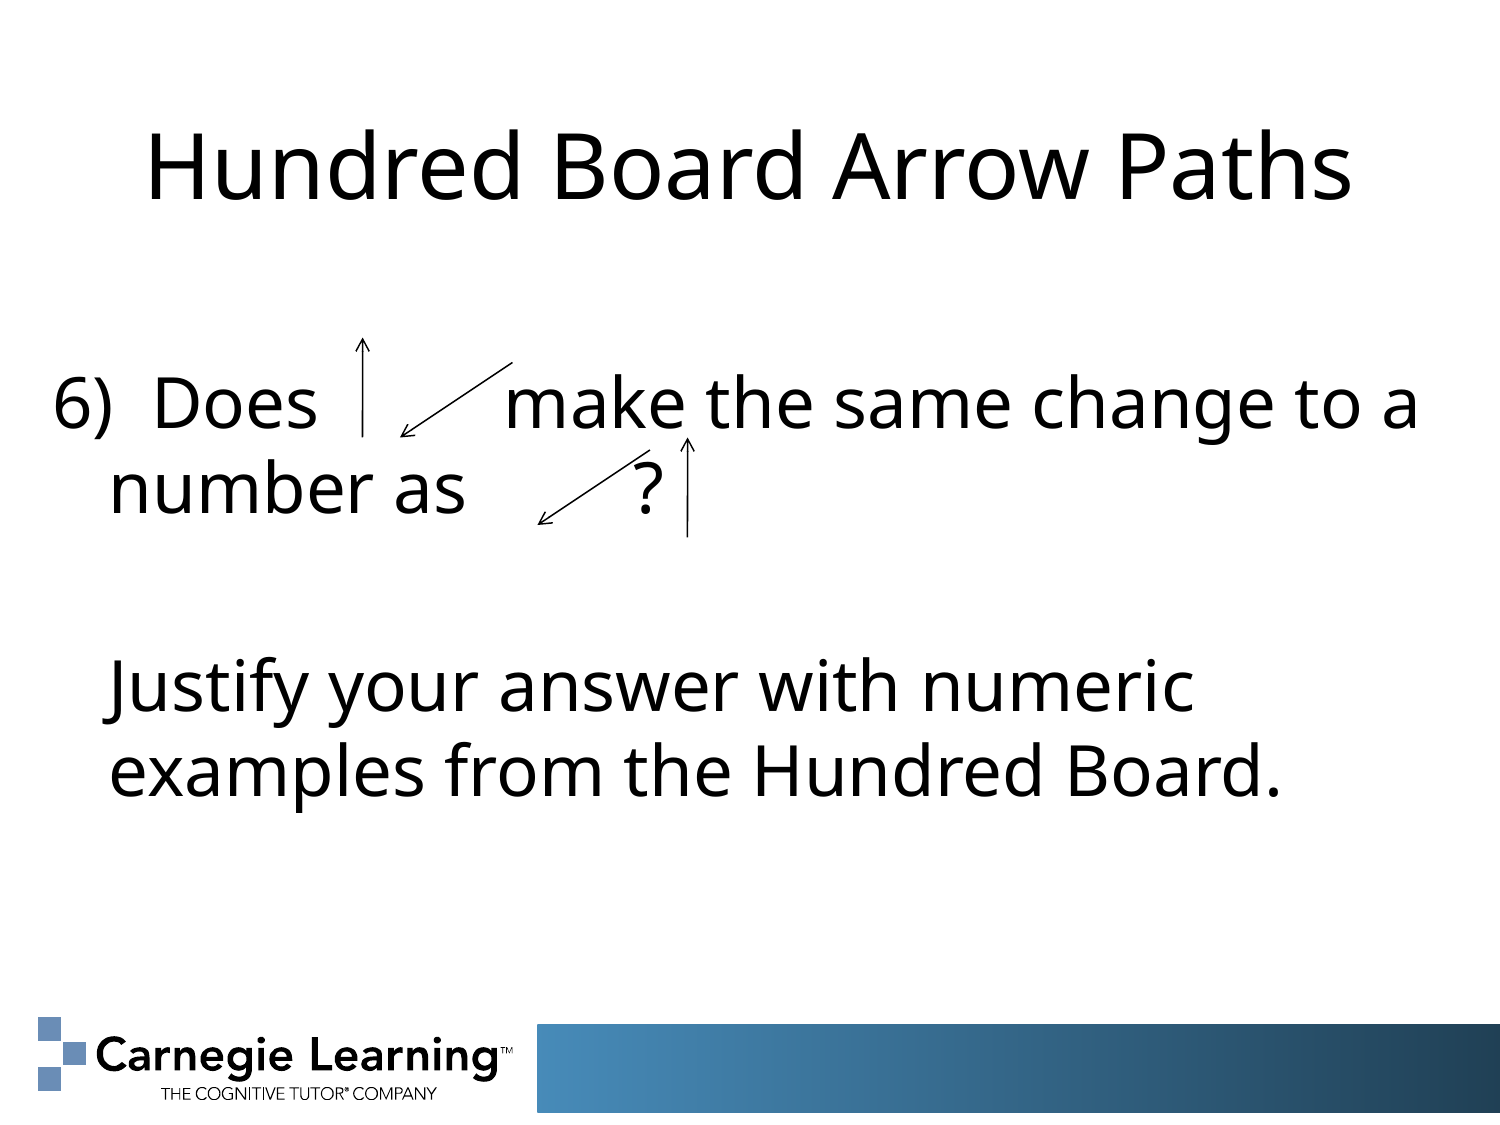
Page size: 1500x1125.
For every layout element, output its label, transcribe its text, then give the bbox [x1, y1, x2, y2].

list 6) Does make the same change to a number as ? Justify your answer with numeric examples from the Hundred Board. [37, 349, 1463, 1038]
title Hundred Board Arrow Paths [74, 24, 1426, 301]
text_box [399, 362, 513, 438]
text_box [537, 449, 651, 526]
